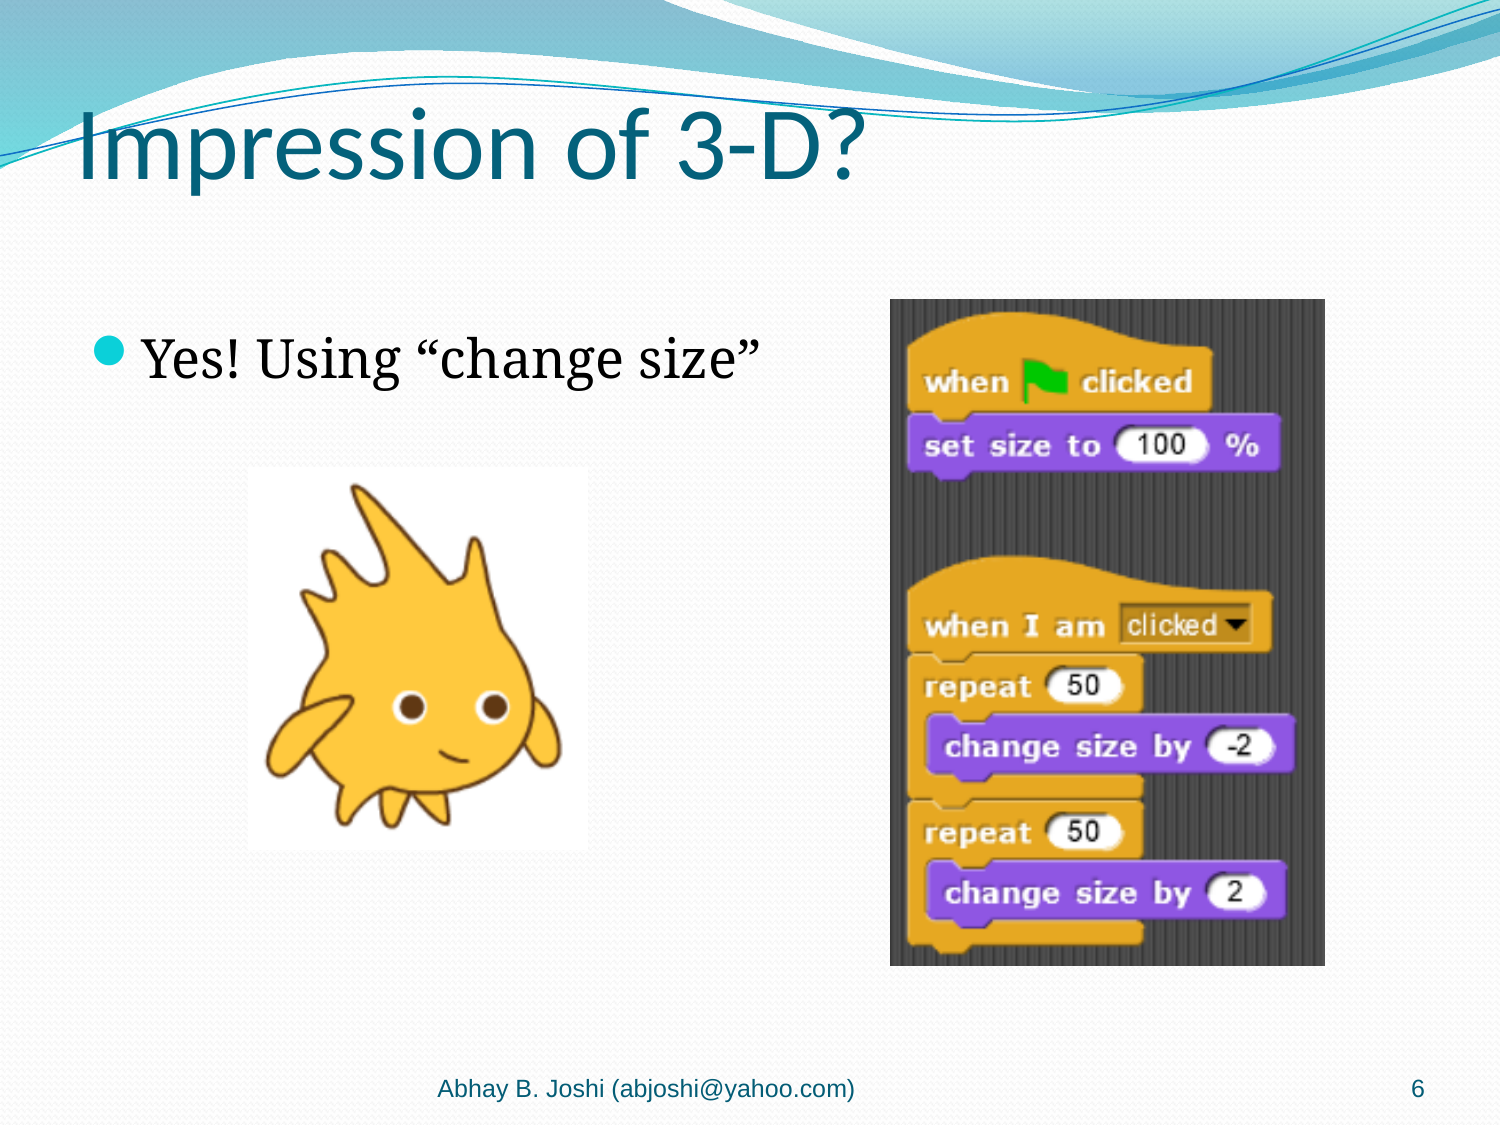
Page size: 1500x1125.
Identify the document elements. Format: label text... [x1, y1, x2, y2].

picture [248, 466, 588, 851]
slide_number 6 [1299, 1042, 1425, 1103]
list Yes! Using “change size” [75, 317, 1425, 1038]
picture [890, 299, 1326, 966]
footer Abhay B. Joshi (abjoshi@yahoo.com) [437, 1042, 988, 1103]
title Impression of 3-D? [75, 12, 1425, 200]
